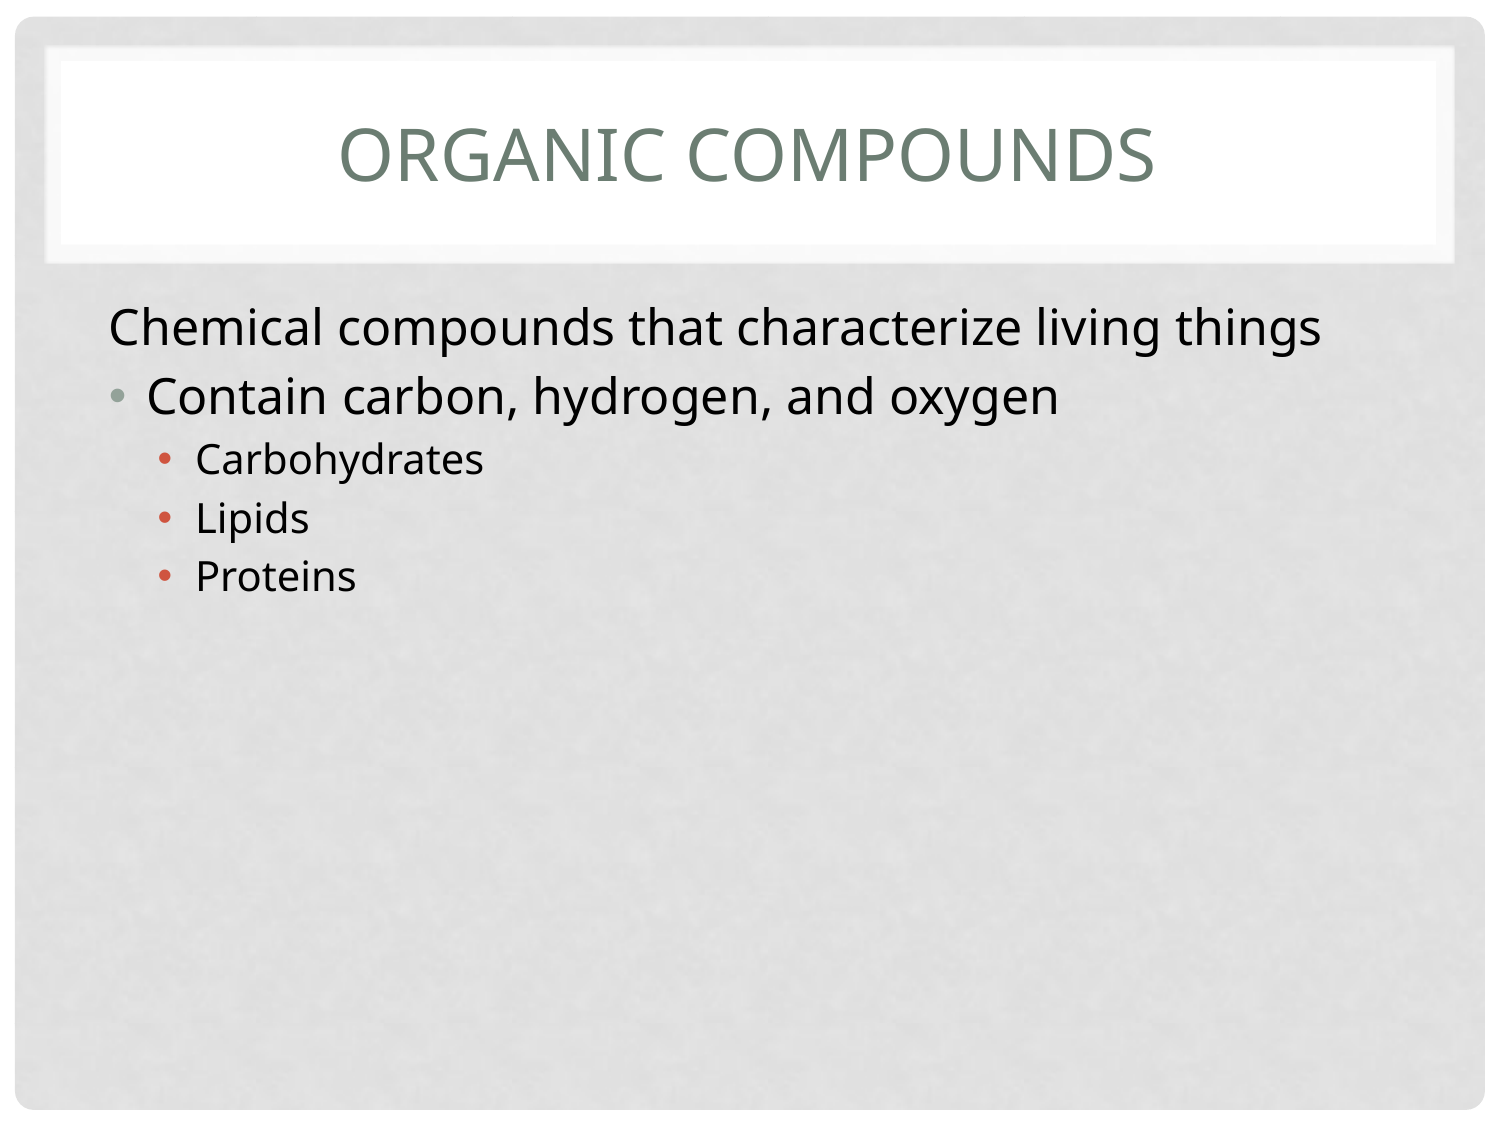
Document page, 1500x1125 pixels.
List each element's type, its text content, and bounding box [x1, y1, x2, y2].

list Chemical compounds that characterize living things Contain carbon, hydrogen, and oxygen Carbohydrates Lipids Proteins [75, 287, 1425, 1005]
title Organic compounds [69, 66, 1425, 238]
